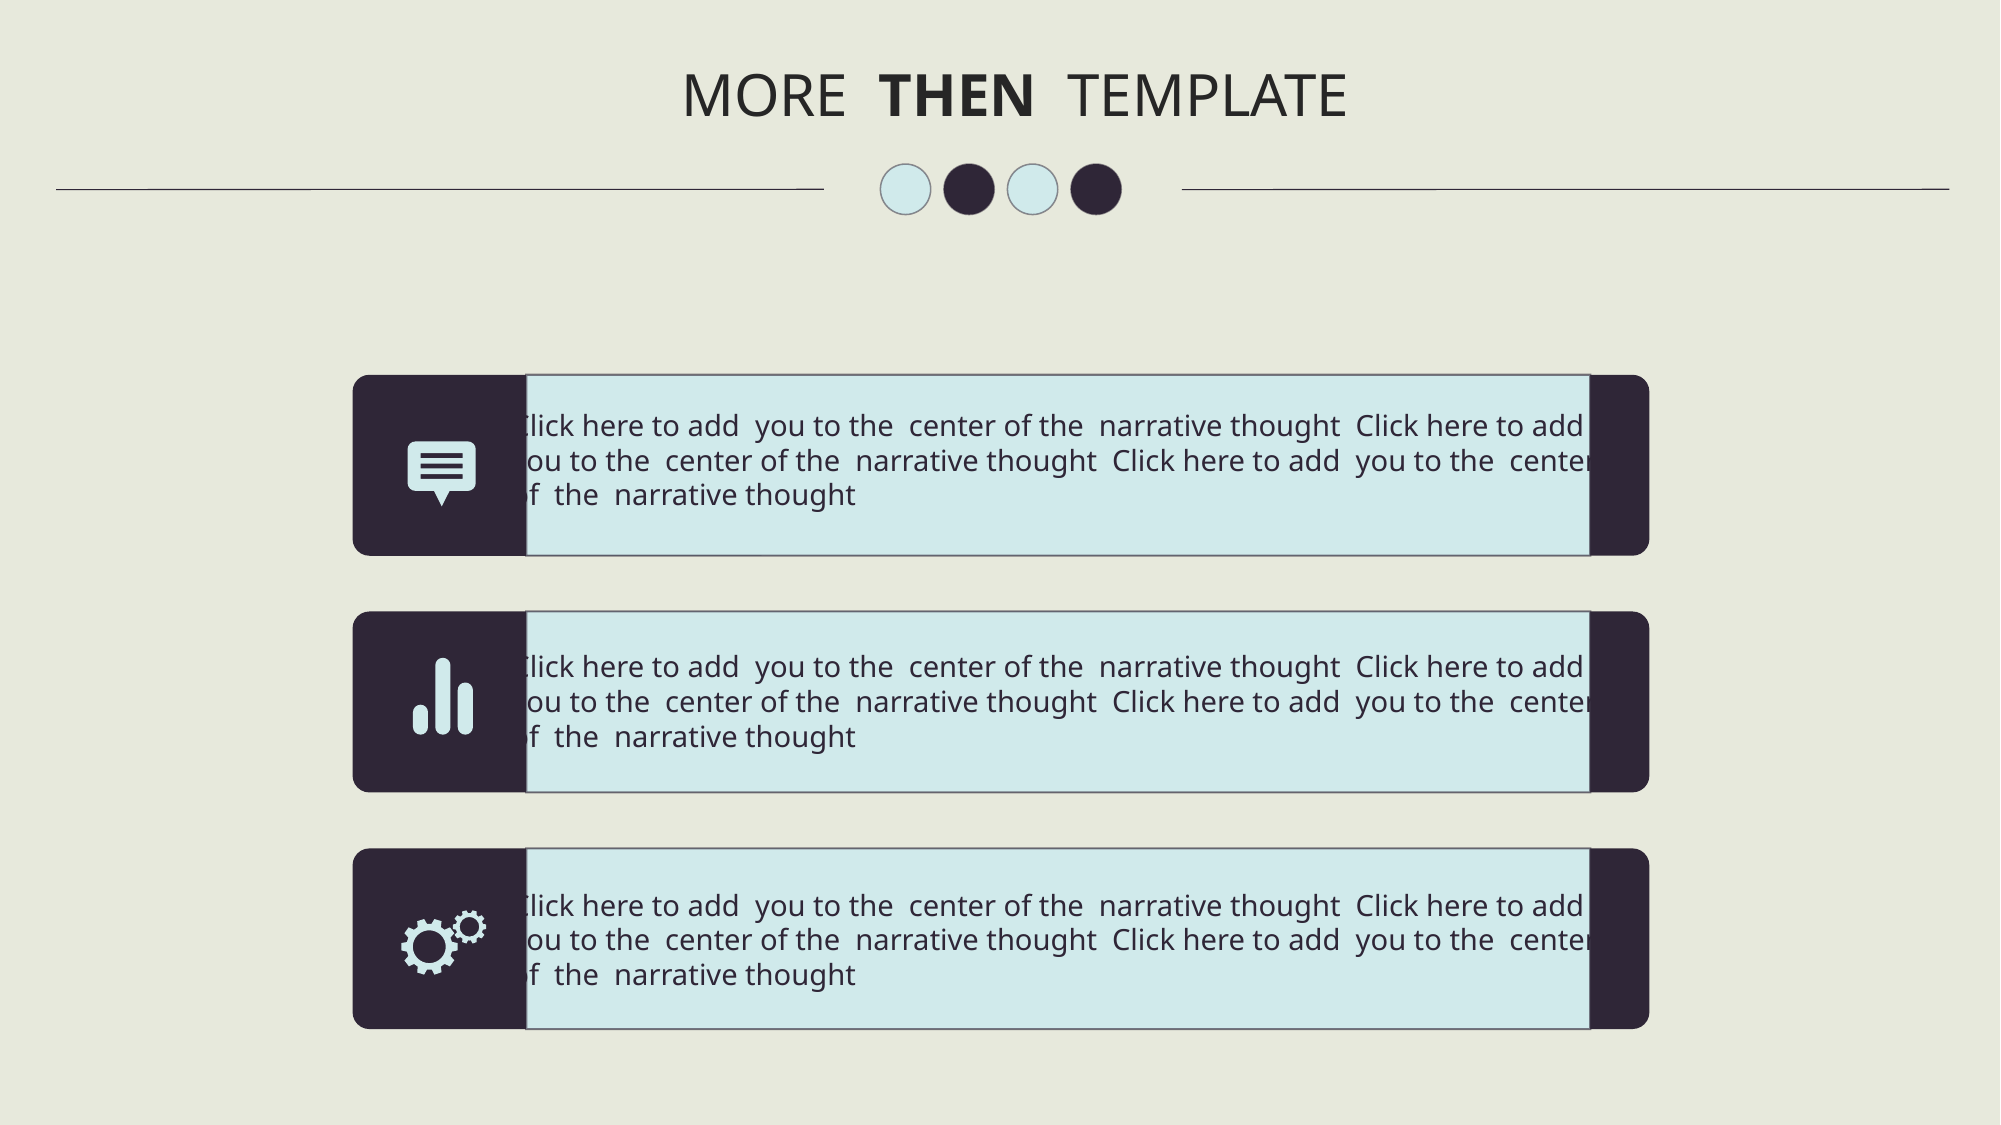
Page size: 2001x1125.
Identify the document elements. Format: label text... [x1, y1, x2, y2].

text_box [407, 441, 476, 507]
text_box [400, 910, 487, 975]
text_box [412, 657, 474, 735]
text_box [1591, 848, 1650, 1030]
text_box [526, 611, 1591, 641]
text_box MORE THEN TEMPLATE [636, 42, 1365, 138]
text_box [1591, 611, 1650, 793]
text_box [352, 611, 526, 793]
text_box [352, 848, 526, 1030]
text_box Click here to add you to the center of the narrative thought Click here to add you to the center of the narrative thought Click here to add you to the center of the narrative thought [496, 879, 1621, 1034]
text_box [880, 163, 1122, 215]
text_box [352, 374, 526, 556]
text_box [526, 374, 1591, 399]
text_box Click here to add you to the center of the narrative thought Click here to add you to the center of the narrative thought Click here to add you to the center of the narrative thought [496, 399, 1621, 554]
text_box [1591, 374, 1650, 556]
text_box [526, 848, 1591, 879]
text_box Click here to add you to the center of the narrative thought Click here to add you to the center of the narrative thought Click here to add you to the center of the narrative thought [496, 641, 1621, 796]
